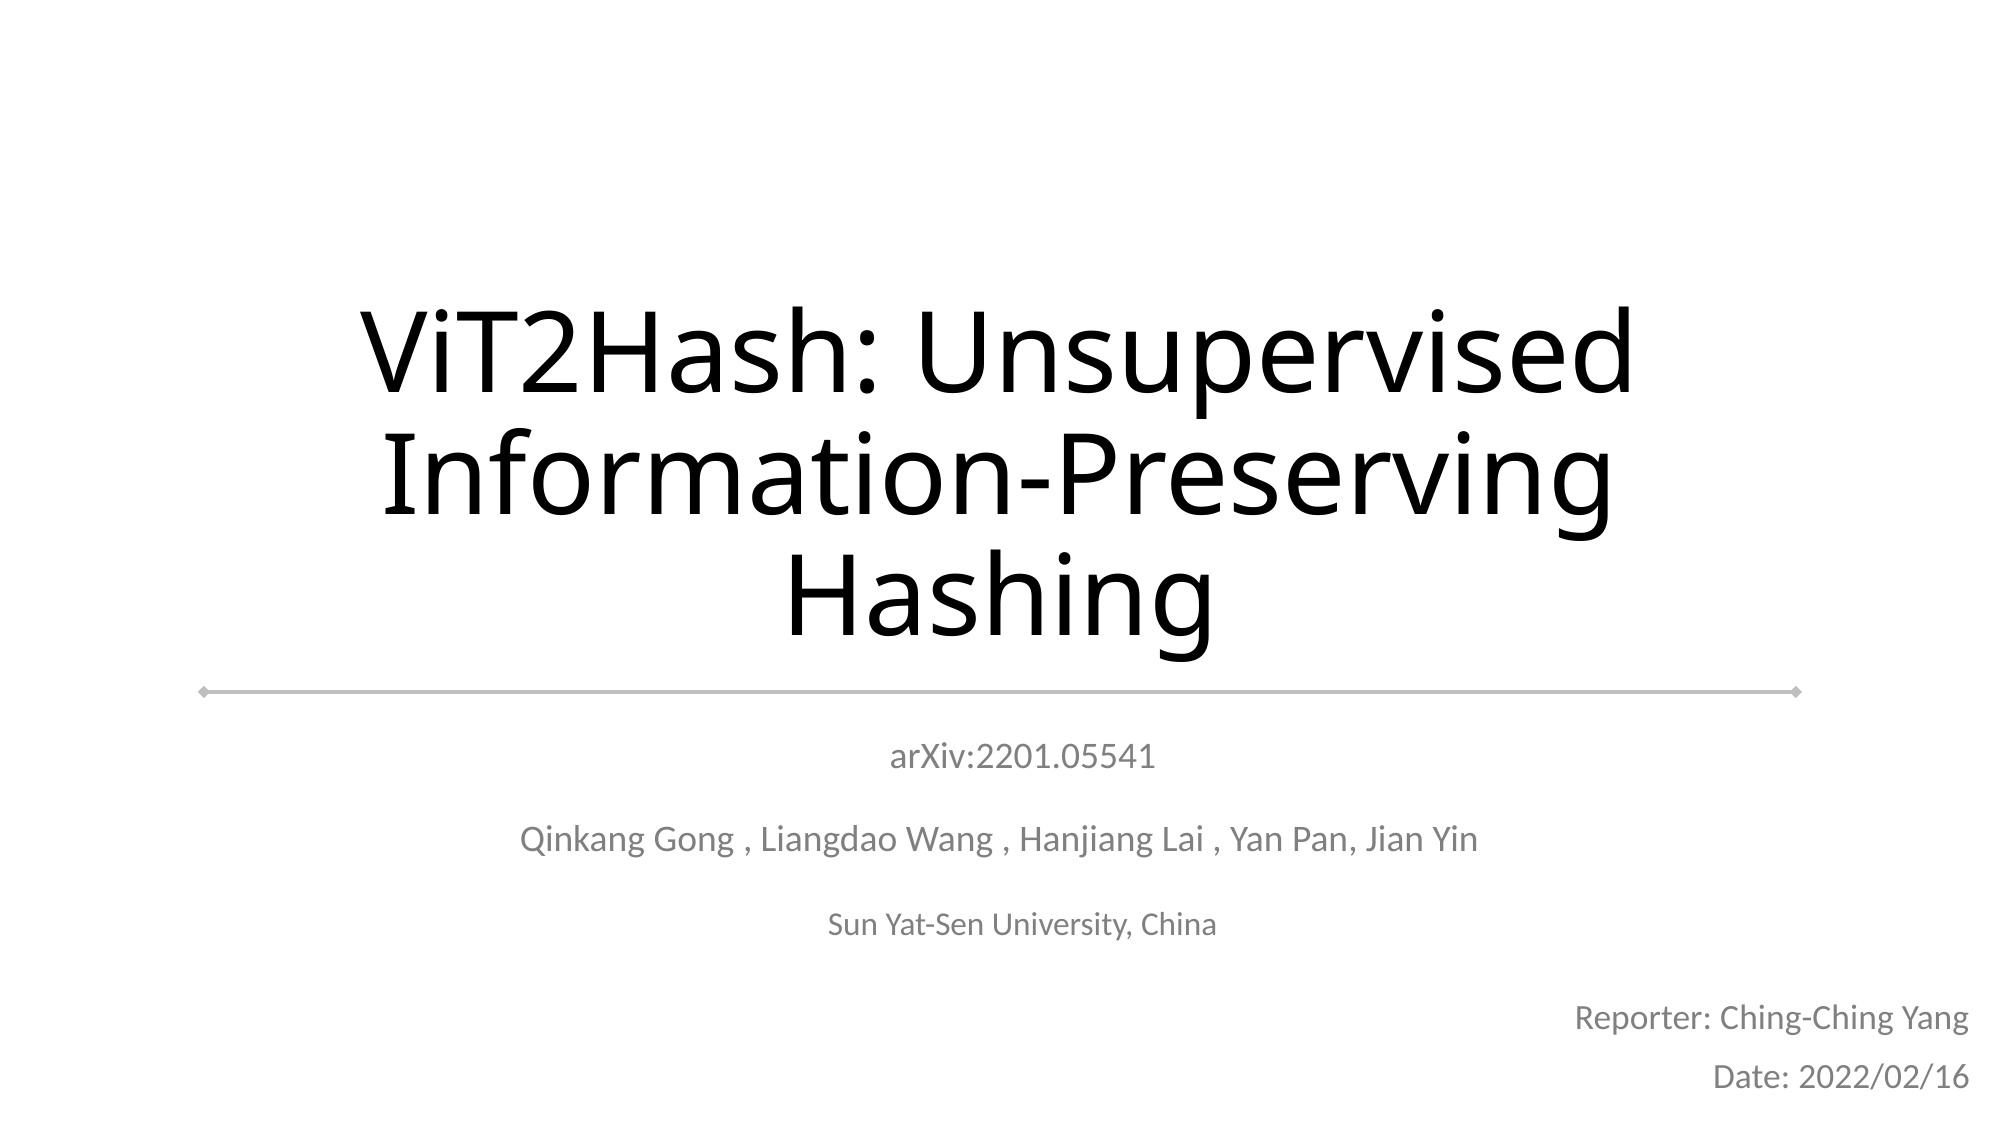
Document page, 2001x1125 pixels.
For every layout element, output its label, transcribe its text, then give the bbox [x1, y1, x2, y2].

text_box Sun Yat-Sen University, China [490, 886, 1555, 1097]
text_box arXiv:2201.05541 [249, 729, 1796, 798]
subtitle Qinkang Gong , Liangdao Wang , Hanjiang Lai , Yan Pan, Jian Yin [203, 797, 1796, 877]
title ViT2Hash: Unsupervised Information-Preserving Hashing [234, 158, 1765, 668]
text_box Reporter: Ching-Ching Yang Date: 2022/02/16 [1545, 991, 1985, 1125]
